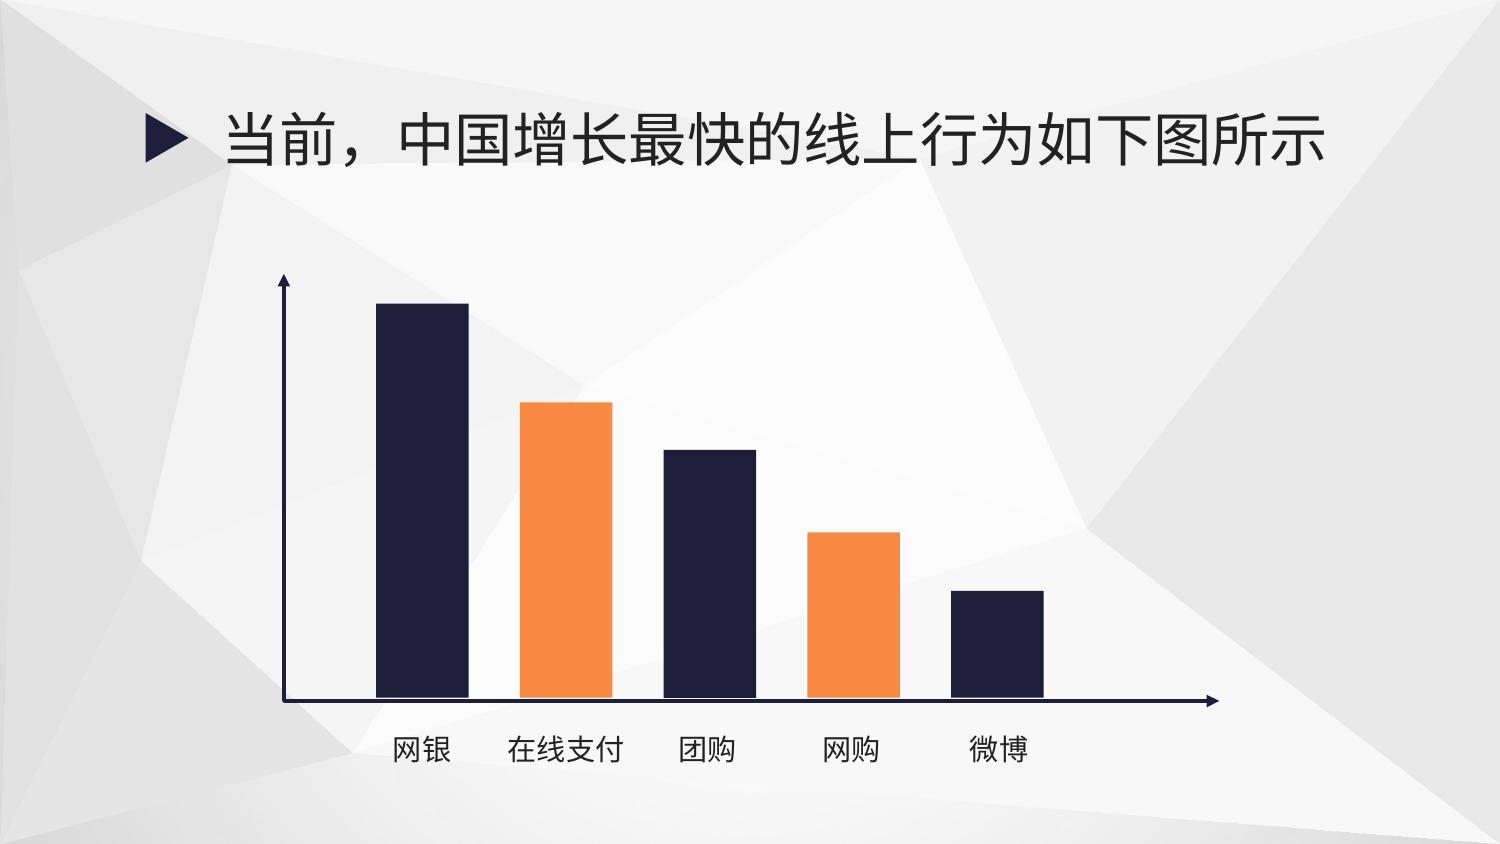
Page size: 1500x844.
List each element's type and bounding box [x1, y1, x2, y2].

text_box [283, 273, 1220, 775]
picture [0, 0, 1500, 844]
